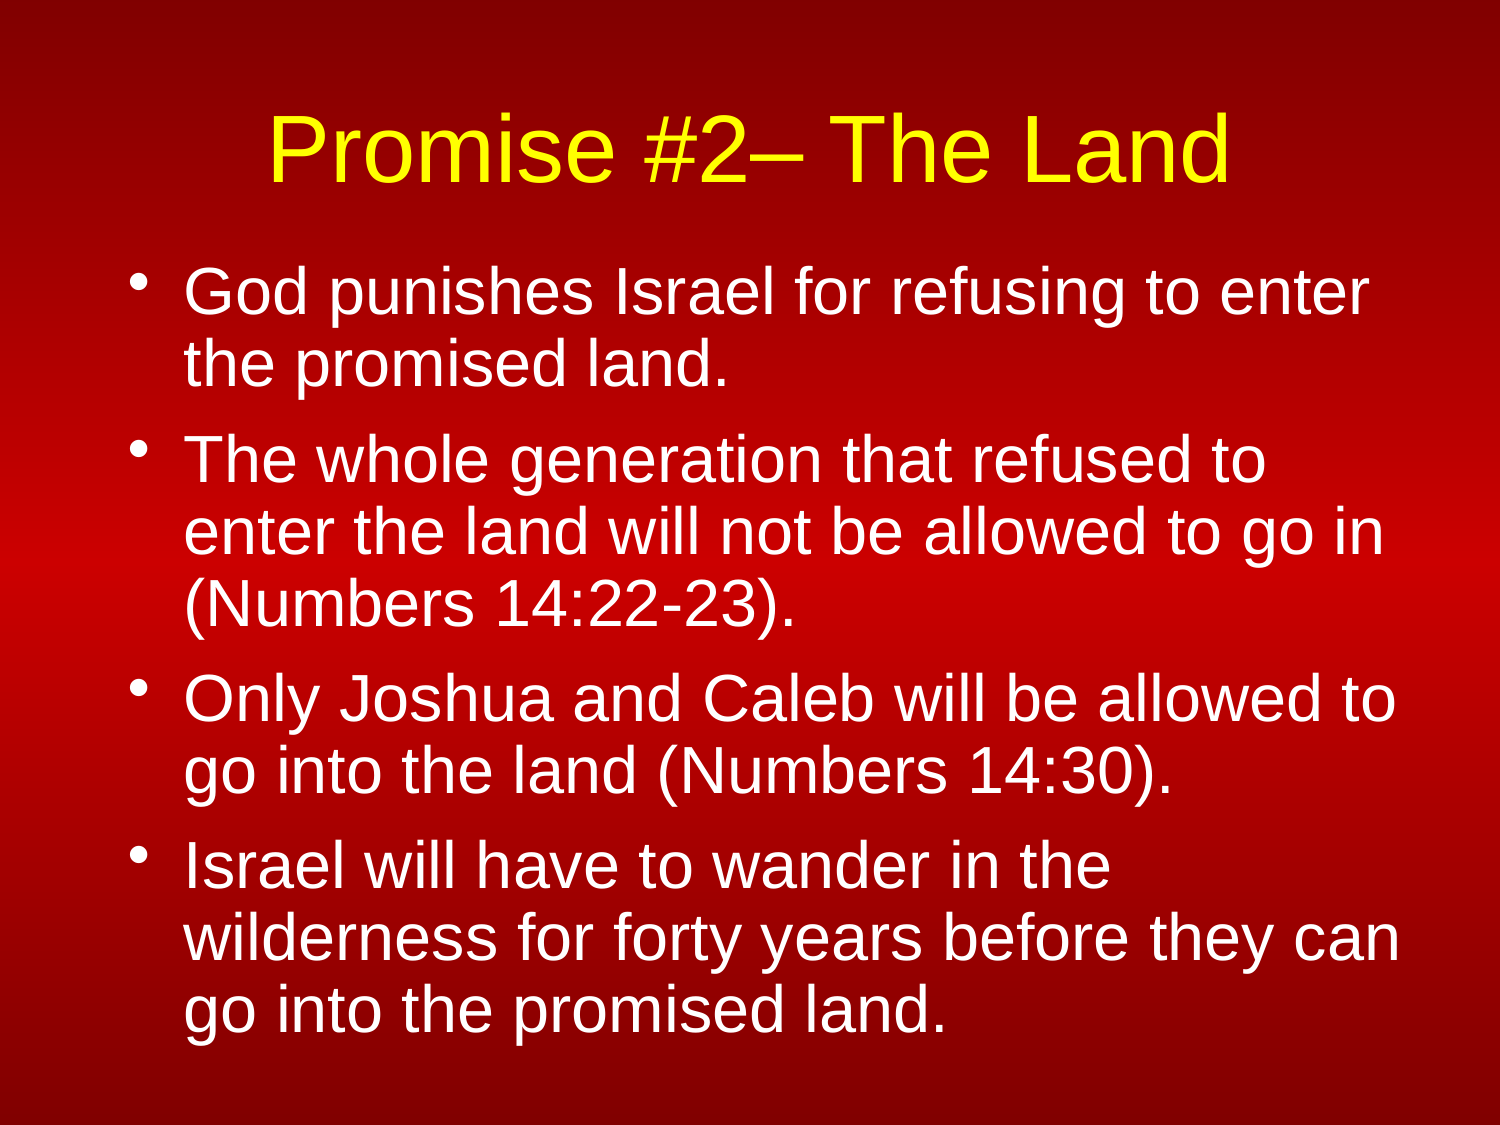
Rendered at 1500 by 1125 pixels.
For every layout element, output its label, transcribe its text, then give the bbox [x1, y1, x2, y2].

title Promise #2– The Land [37, 50, 1463, 238]
list God punishes Israel for refusing to enter the promised land. The whole generation that refused to enter the land will not be allowed to go in (Numbers 14:22-23). Only Joshua and Caleb will be allowed to go into the land (Numbers 14:30). Israel will have to wander in the wilderness for forty years before they can go into the promised land. [112, 249, 1438, 1100]
text_box [125, 899, 1425, 1038]
